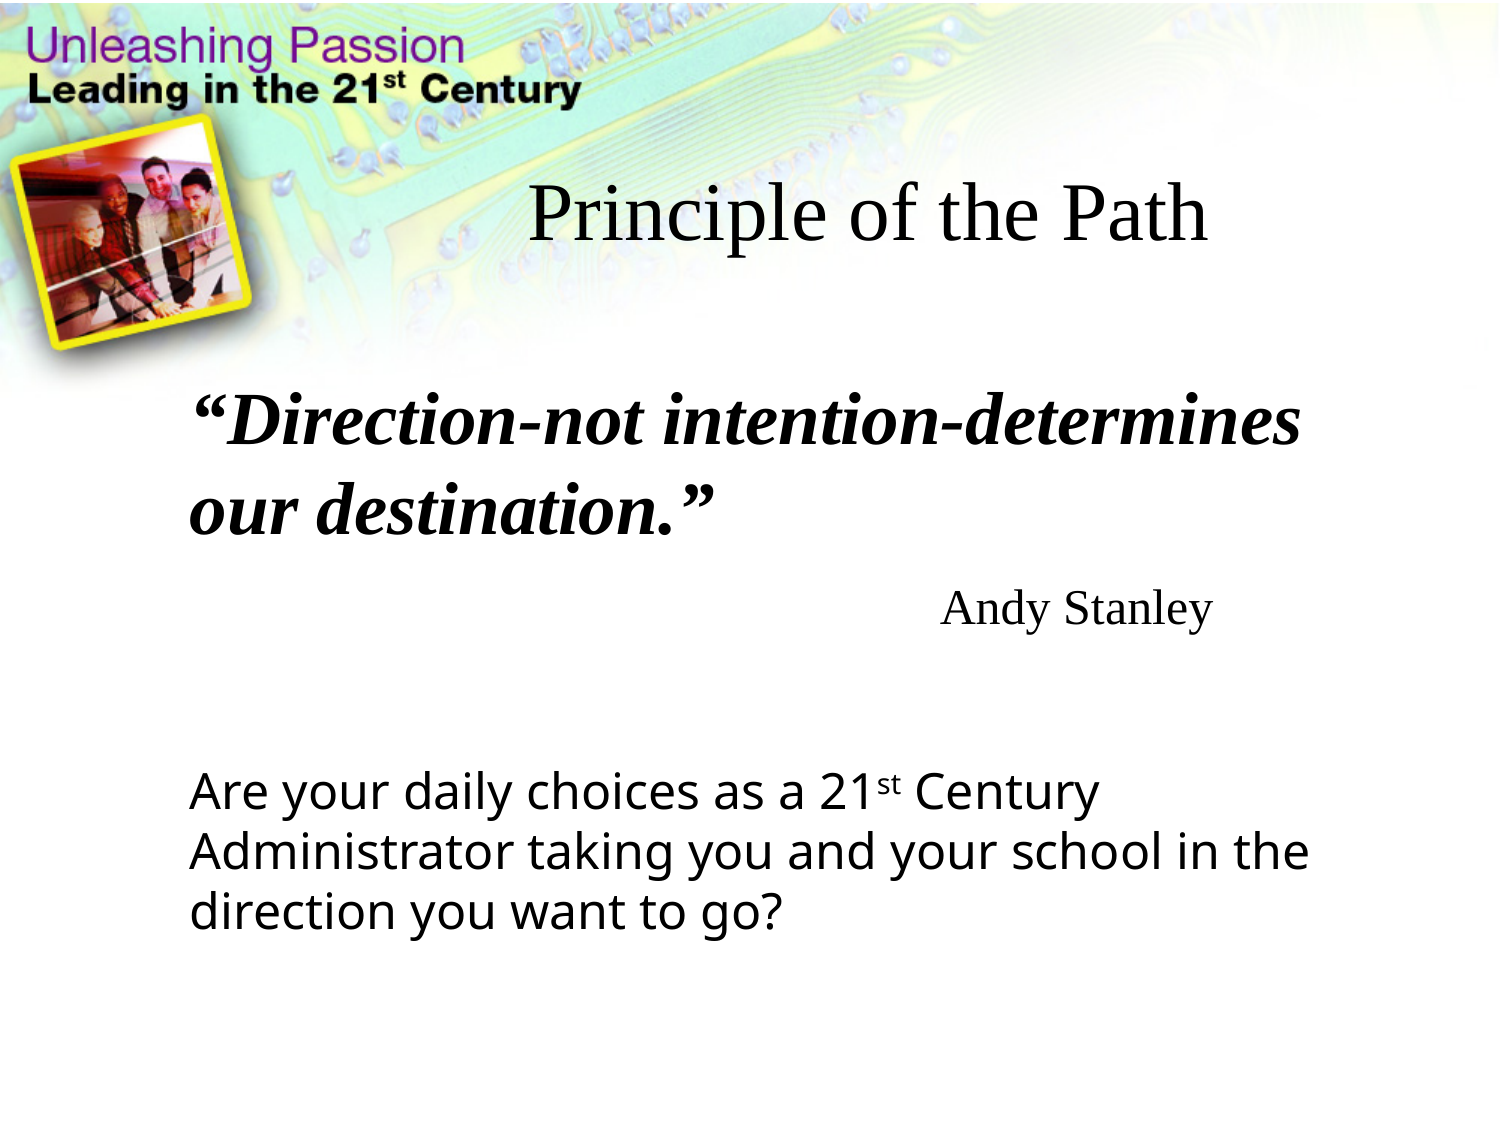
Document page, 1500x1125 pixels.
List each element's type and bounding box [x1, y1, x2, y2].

list [0, 2, 1500, 1125]
